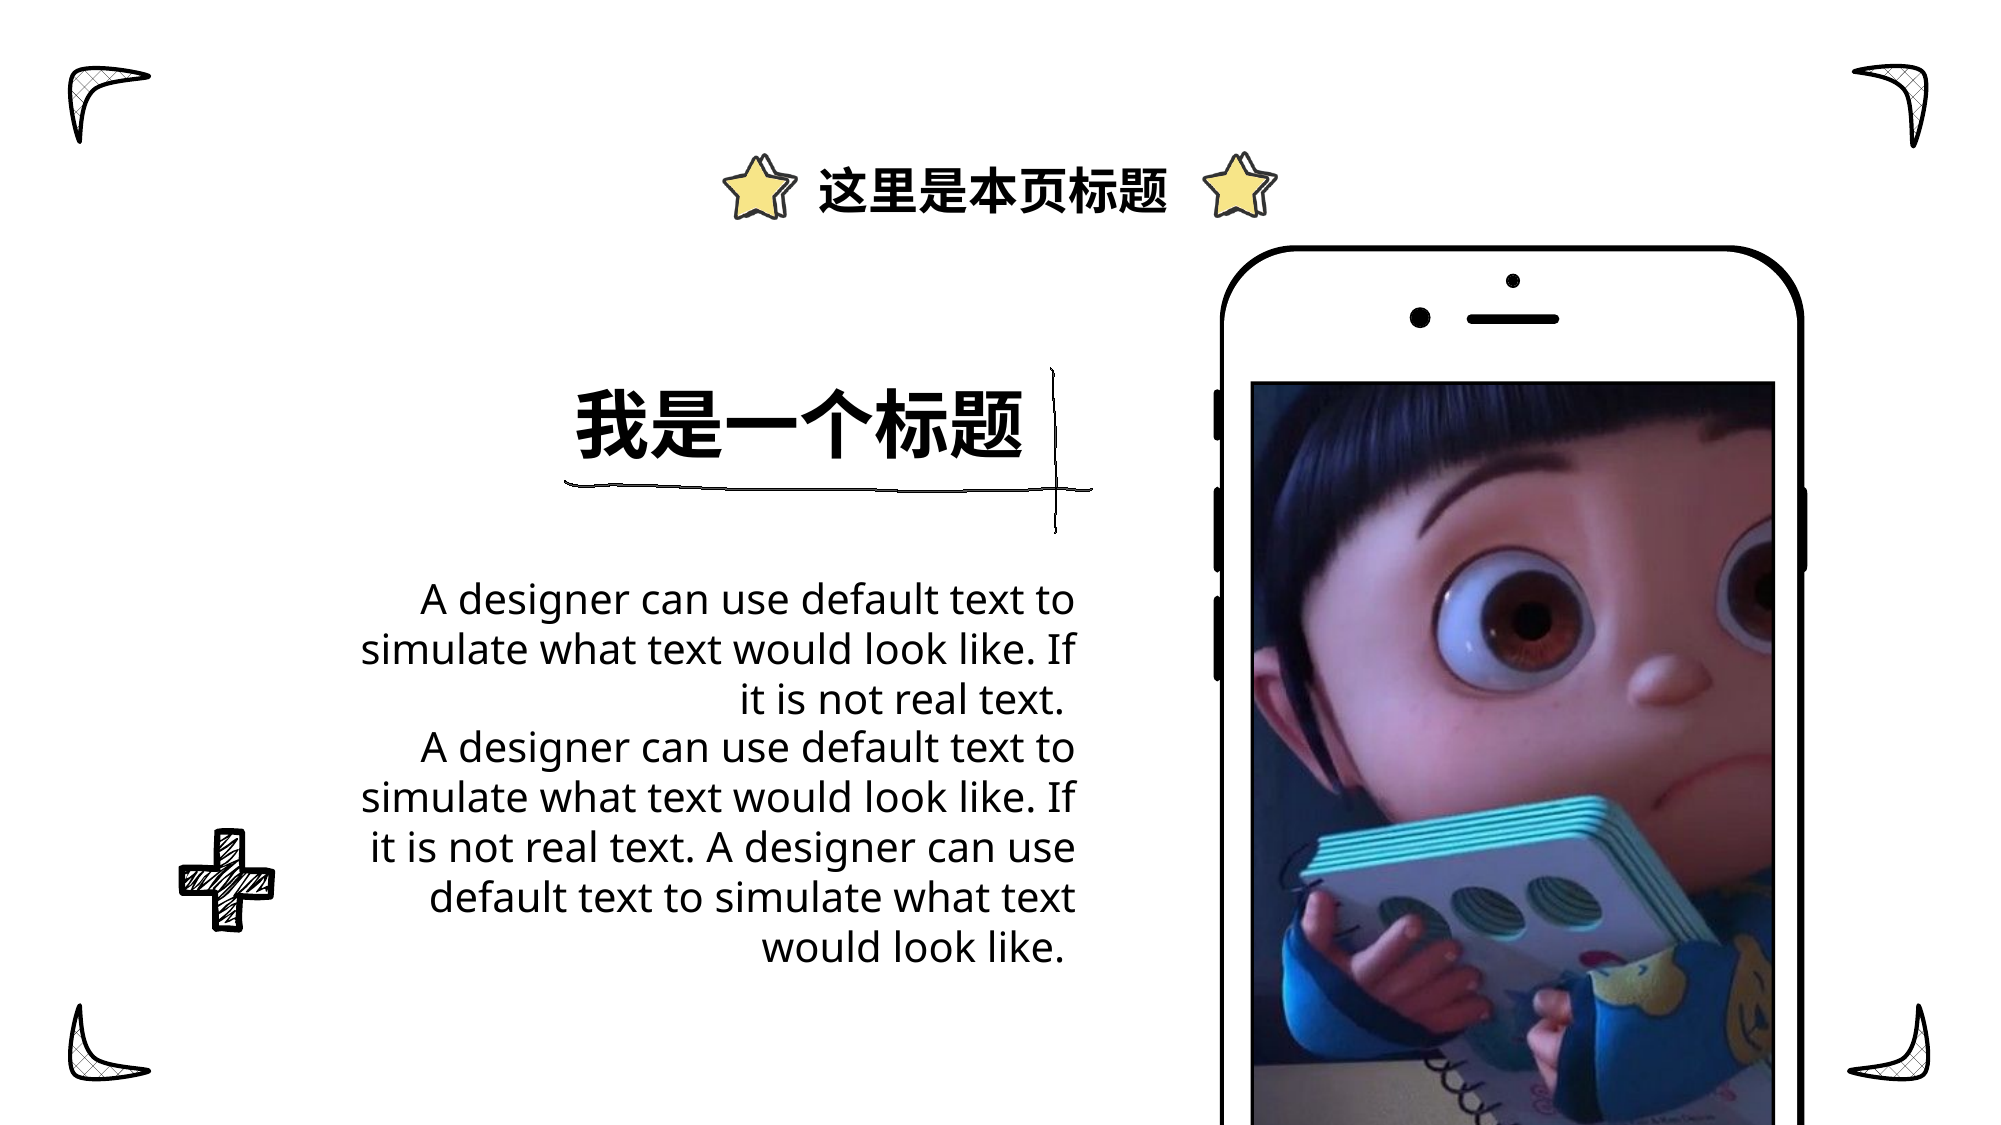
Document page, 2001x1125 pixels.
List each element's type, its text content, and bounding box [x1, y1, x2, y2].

text_box [564, 480, 1055, 493]
text_box [178, 828, 276, 933]
text_box [1057, 487, 1093, 492]
text_box [69, 66, 151, 143]
text_box [1848, 1004, 1930, 1081]
text_box A designer can use default text to simulate what text would look like. If it is not real text. [326, 565, 1091, 713]
text_box [1050, 367, 1058, 534]
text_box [722, 153, 798, 220]
text_box [1852, 64, 1928, 148]
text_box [1213, 245, 1808, 1125]
text_box 这里是本页标题 [801, 151, 1186, 227]
text_box A designer can use default text to simulate what text would look like. If it is not real text. A designer can use default text to simulate what text would look like. [326, 713, 1091, 979]
text_box [69, 1004, 151, 1081]
text_box 我是一个标题 [527, 370, 1040, 476]
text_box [1202, 151, 1278, 218]
